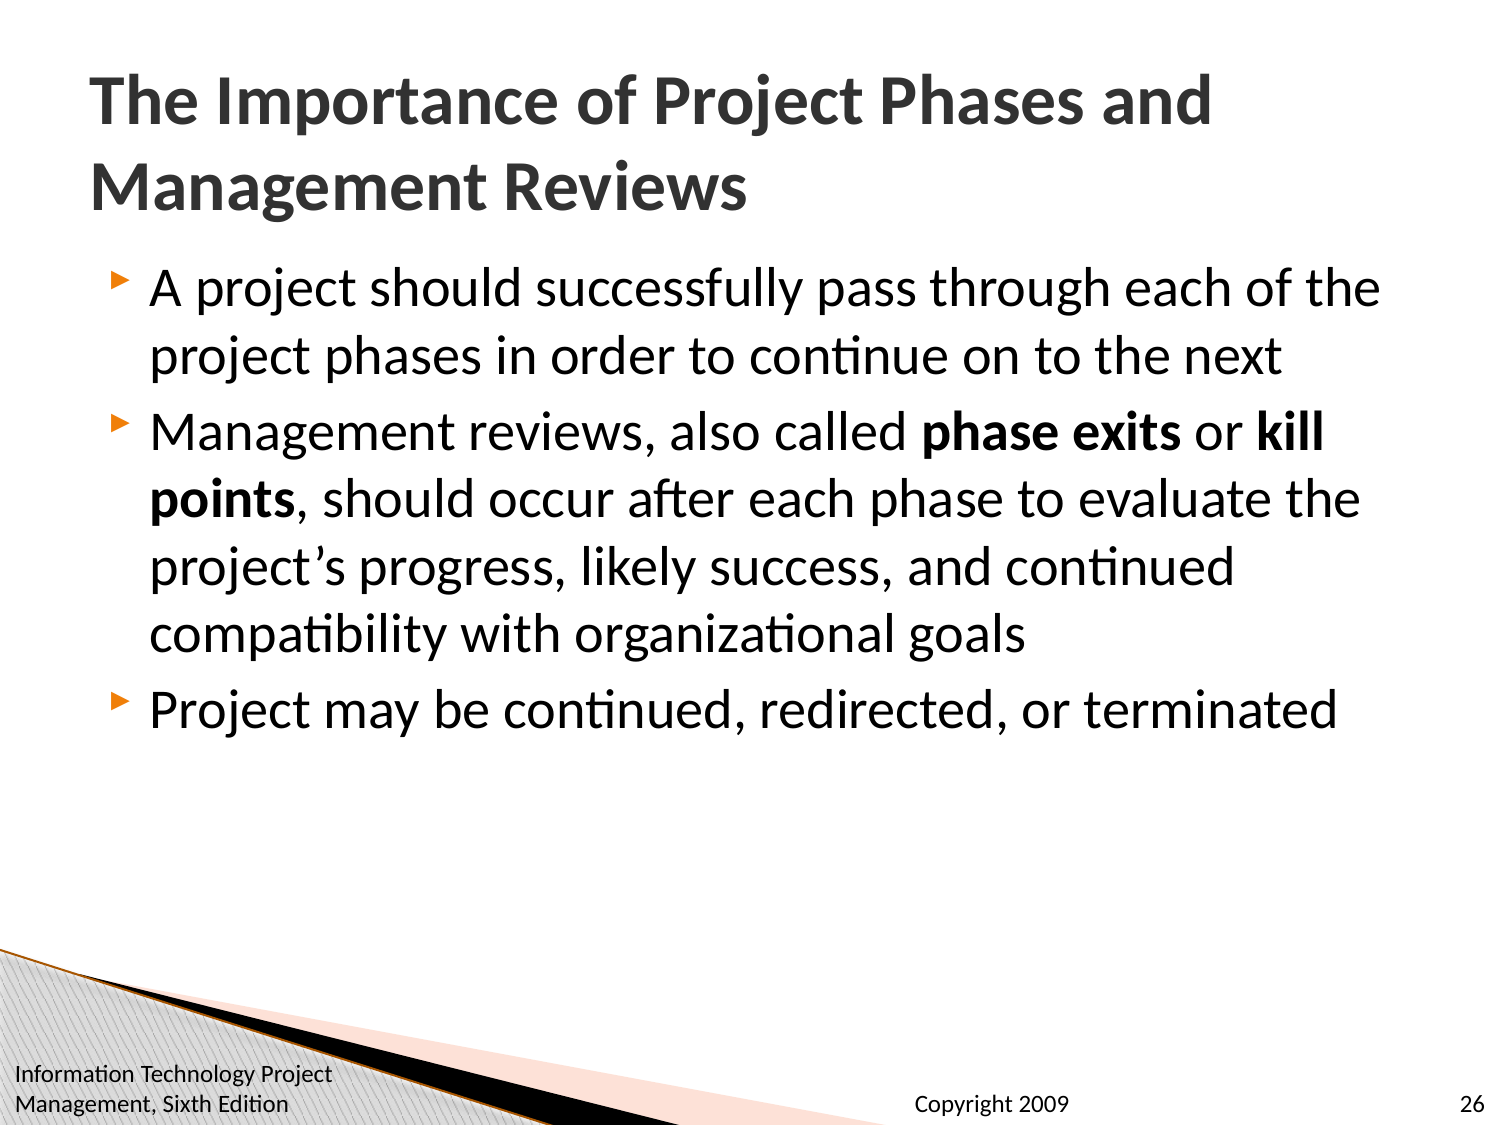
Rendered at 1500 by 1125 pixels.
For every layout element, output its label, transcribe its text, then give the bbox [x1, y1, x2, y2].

footer Information Technology Project Management, Sixth Edition [0, 1065, 425, 1125]
list A project should successfully pass through each of the project phases in order to continue on to the next Management reviews, also called phase exits or kill points, should occur after each phase to evaluate the project’s progress, likely success, and continued compatibility with organizational goals Project may be continued, redirected, or terminated [74, 242, 1426, 986]
title The Importance of Project Phases and Management Reviews [75, 45, 1425, 233]
slide_number 26 [1408, 1065, 1500, 1125]
